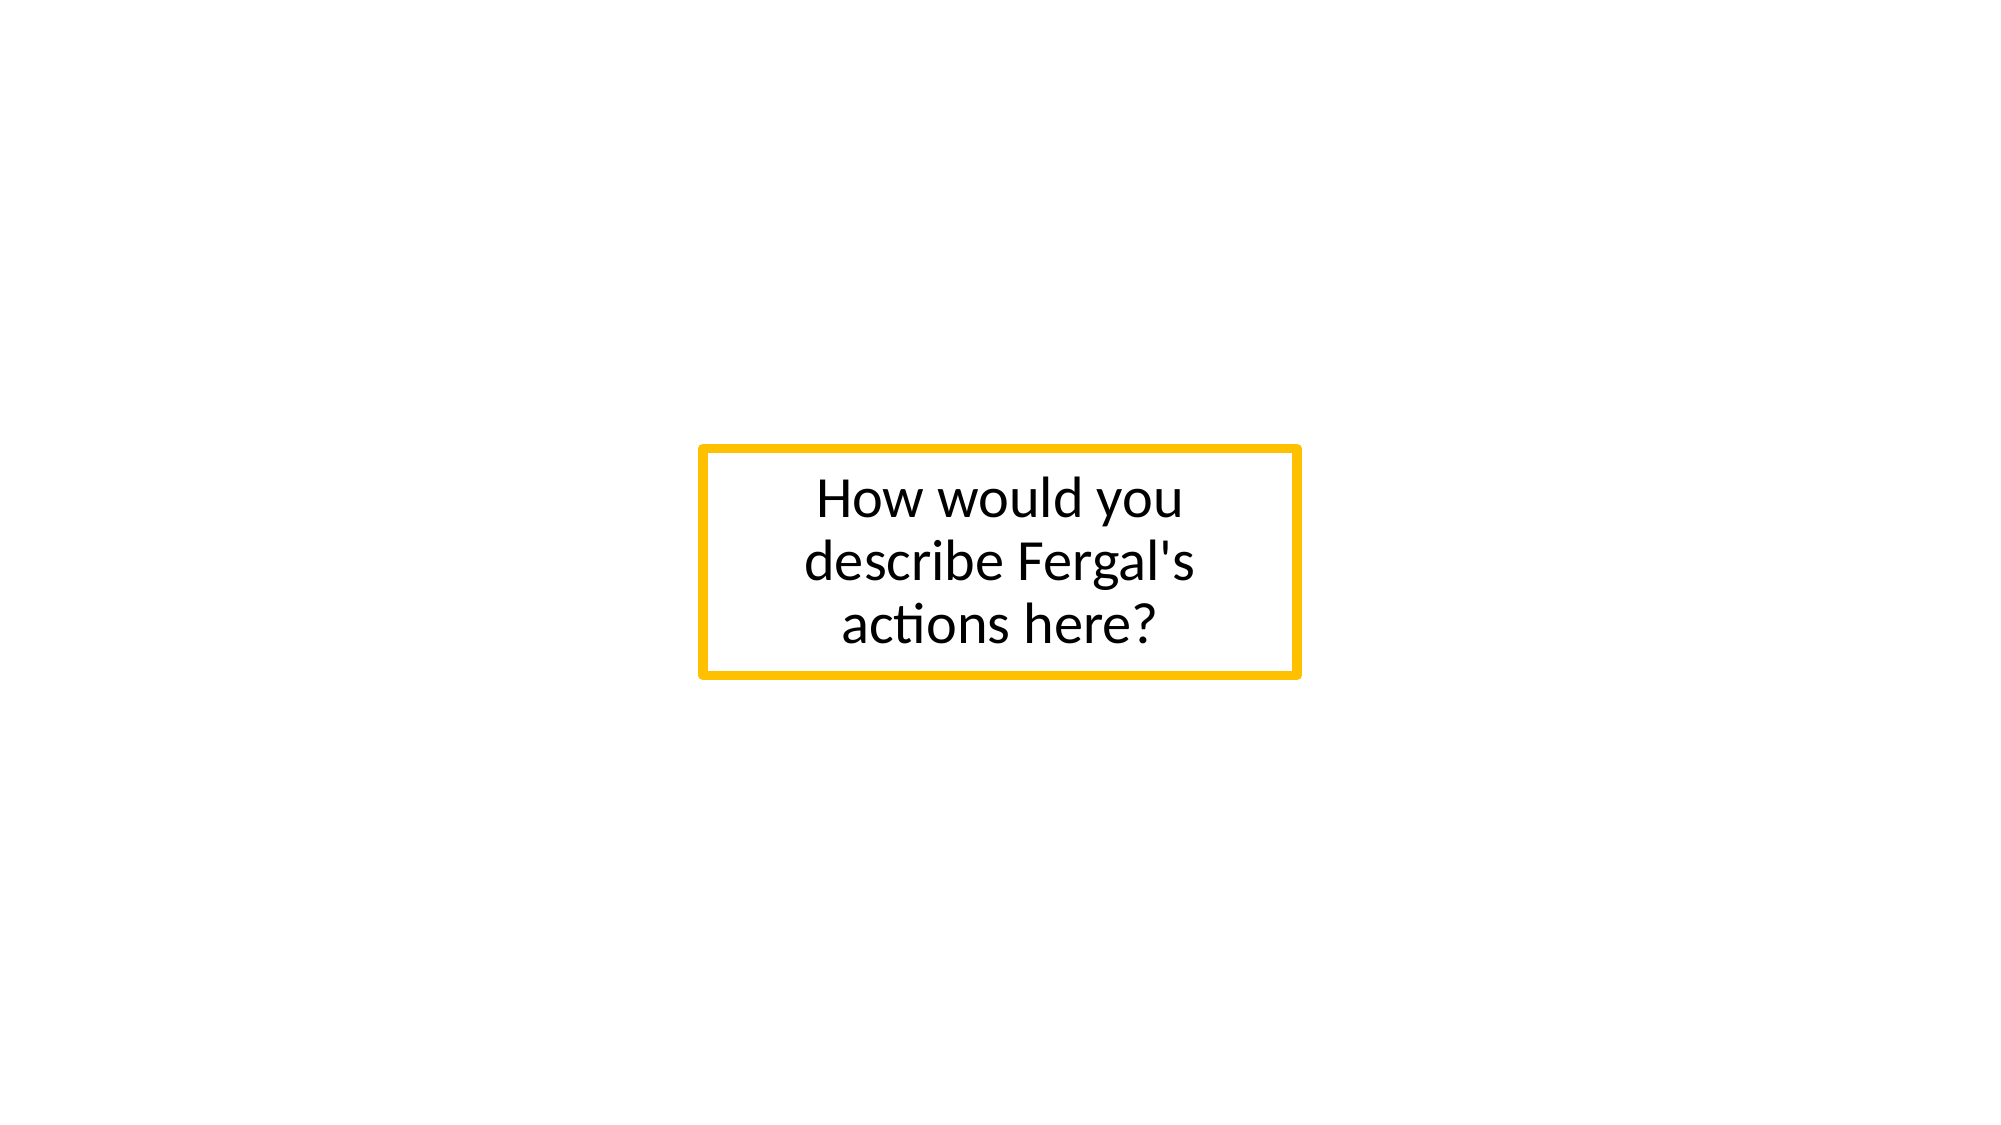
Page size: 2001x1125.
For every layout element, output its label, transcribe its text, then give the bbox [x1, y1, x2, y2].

list How would you describe Fergal's actions here? [702, 448, 1297, 676]
